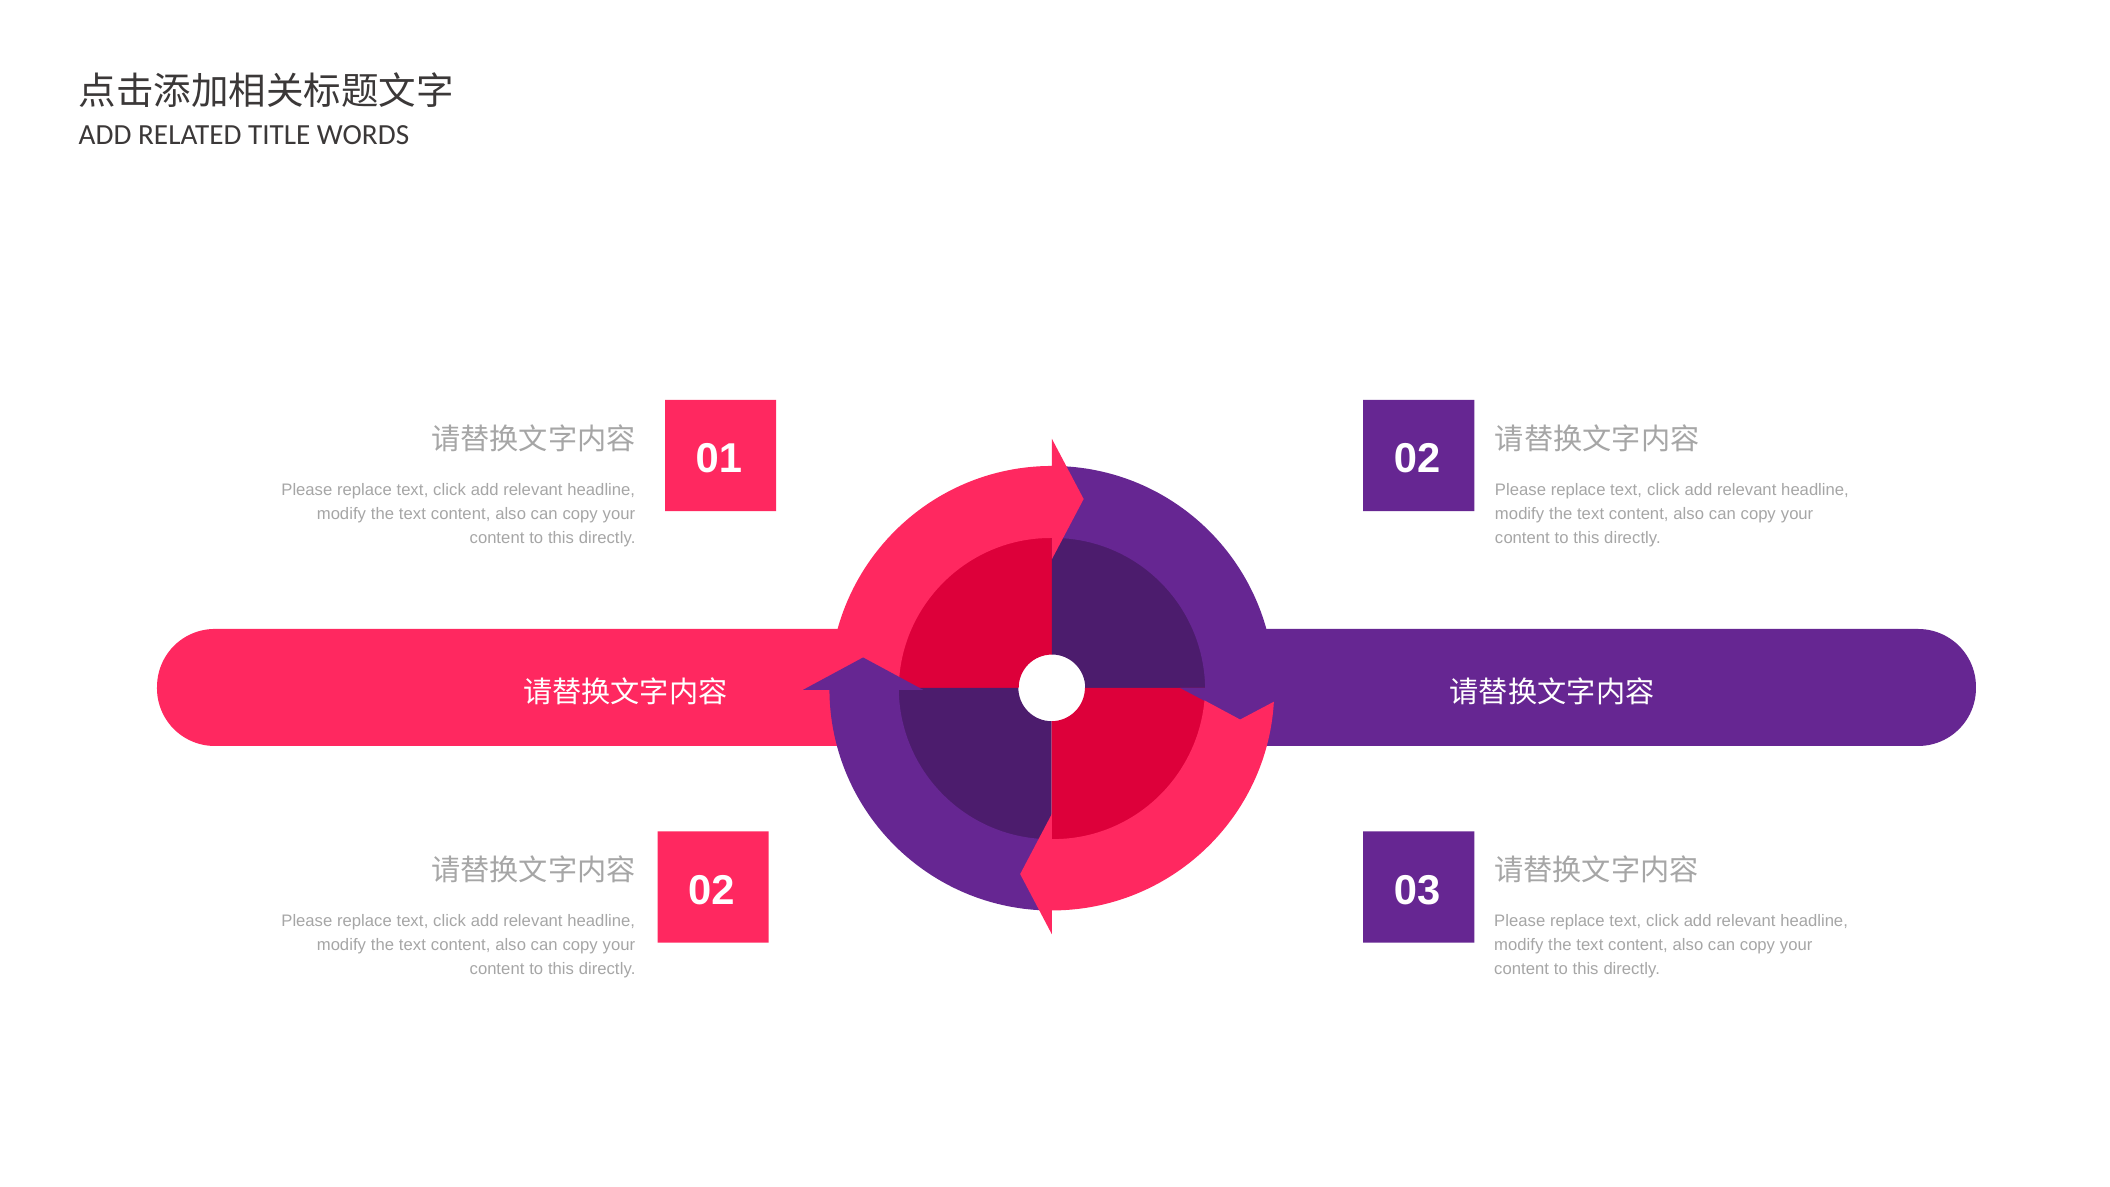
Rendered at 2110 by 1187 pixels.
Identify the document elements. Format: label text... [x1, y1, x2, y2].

text_box 请替换文字内容 [1417, 668, 1688, 707]
text_box [899, 687, 1051, 838]
text_box [900, 539, 1051, 687]
text_box 请替换文字内容 [490, 668, 761, 707]
text_box [656, 830, 770, 944]
text_box 02 [666, 845, 757, 920]
text_box 请替换文字内容 [381, 839, 636, 892]
text_box 请替换文字内容 [381, 408, 636, 461]
text_box Please replace text, click add relevant headline, modify the text content, also can copy your content to this directly. [1495, 474, 1858, 575]
text_box 请替换文字内容 [1495, 408, 1765, 461]
text_box [803, 657, 1039, 911]
text_box Please replace text, click add relevant headline, modify the text content, also can copy your content to this directly. [1494, 906, 1857, 1007]
text_box [1267, 628, 1976, 746]
text_box [156, 628, 837, 746]
text_box [1362, 399, 1475, 512]
text_box Please replace text, click add relevant headline, modify the text content, also can copy your content to this directly. [267, 906, 636, 1007]
text_box [1362, 830, 1475, 944]
text_box [664, 399, 777, 512]
text_box 01 [673, 413, 764, 489]
text_box ADD RELATED TITLE WORDS [62, 107, 426, 159]
text_box 点击添加相关标题文字 [62, 59, 470, 121]
text_box [1051, 539, 1205, 687]
text_box 02 [1372, 413, 1462, 489]
text_box 请替换文字内容 [1494, 839, 1764, 892]
text_box [829, 438, 1084, 676]
text_box 03 [1372, 845, 1462, 920]
text_box [1020, 700, 1274, 935]
text_box [1051, 687, 1204, 839]
text_box [1064, 466, 1301, 719]
text_box Please replace text, click add relevant headline, modify the text content, also can copy your content to this directly. [267, 474, 636, 575]
